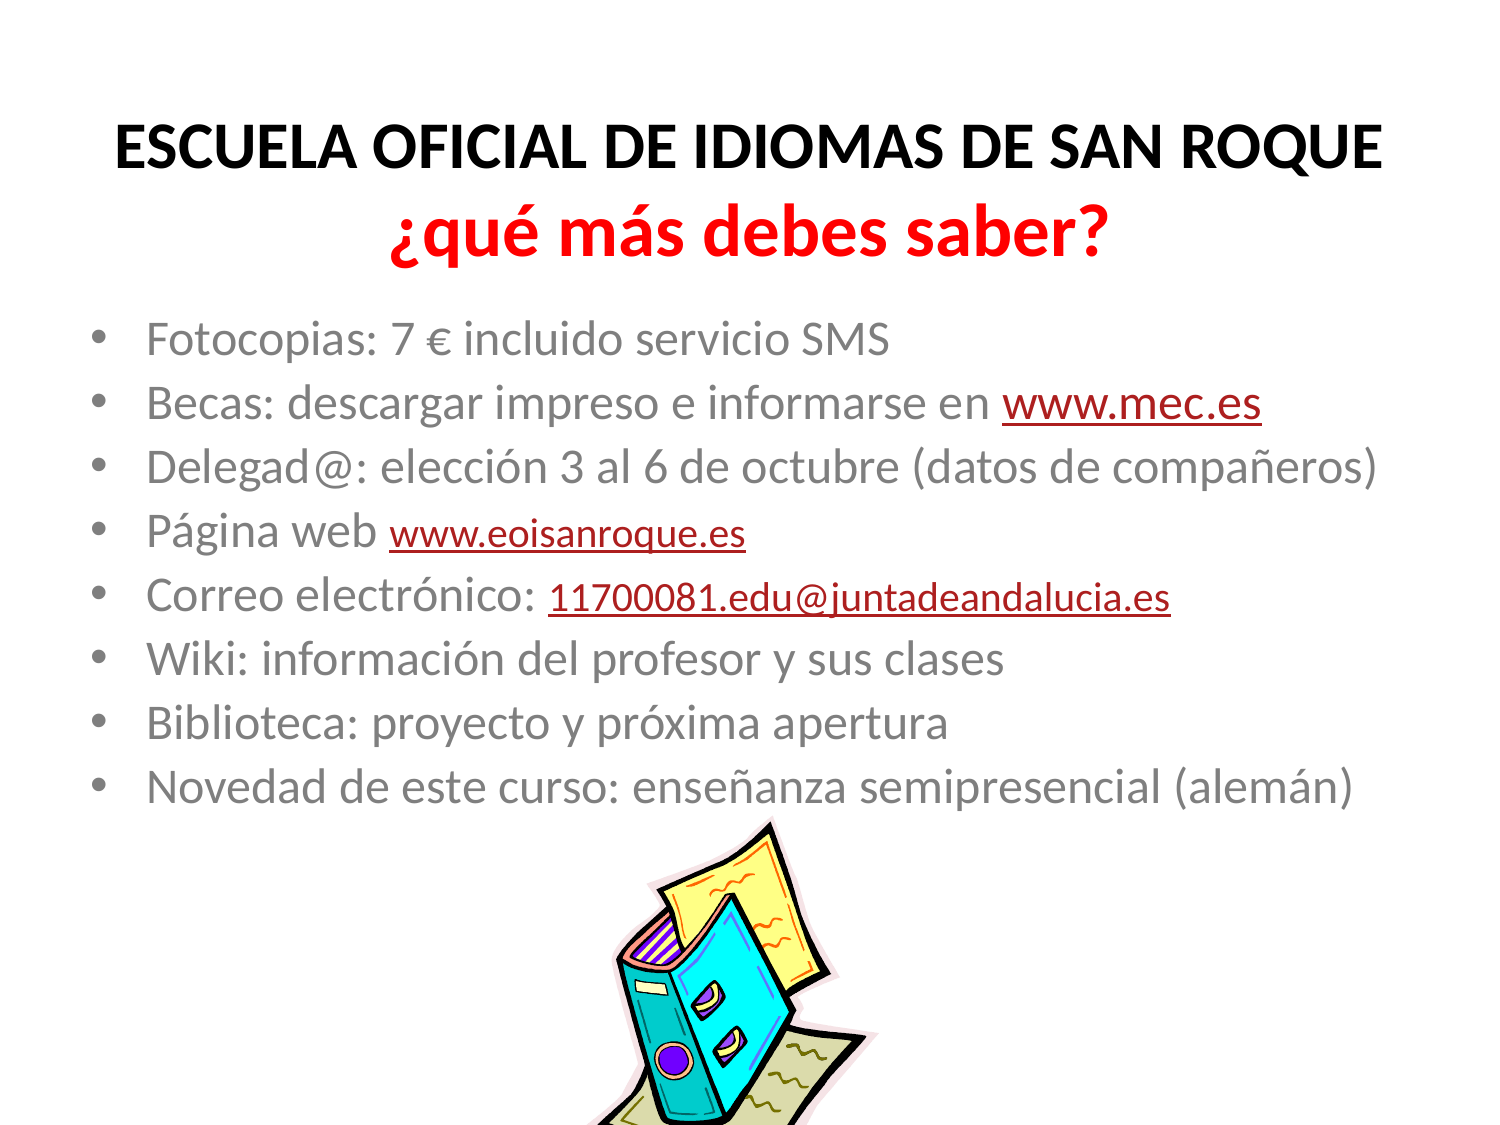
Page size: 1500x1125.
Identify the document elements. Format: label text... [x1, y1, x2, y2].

list Fotocopias: 7 € incluido servicio SMS Becas: descargar impreso e informarse en www.mec.es Delegad@: elección 3 al 6 de octubre (datos de compañeros) Página web www.eoisanroque.es Correo electrónico: 11700081.edu@juntadeandalucia.es Wiki: información del profesor y sus clases Biblioteca: proyecto y próxima apertura Novedad de este curso: enseñanza semipresencial (alemán) [75, 304, 1454, 1005]
title ESCUELA OFICIAL DE IDIOMAS DE SAN ROQUE ¿qué más debes saber? [75, 70, 1425, 303]
picture [584, 810, 885, 1125]
